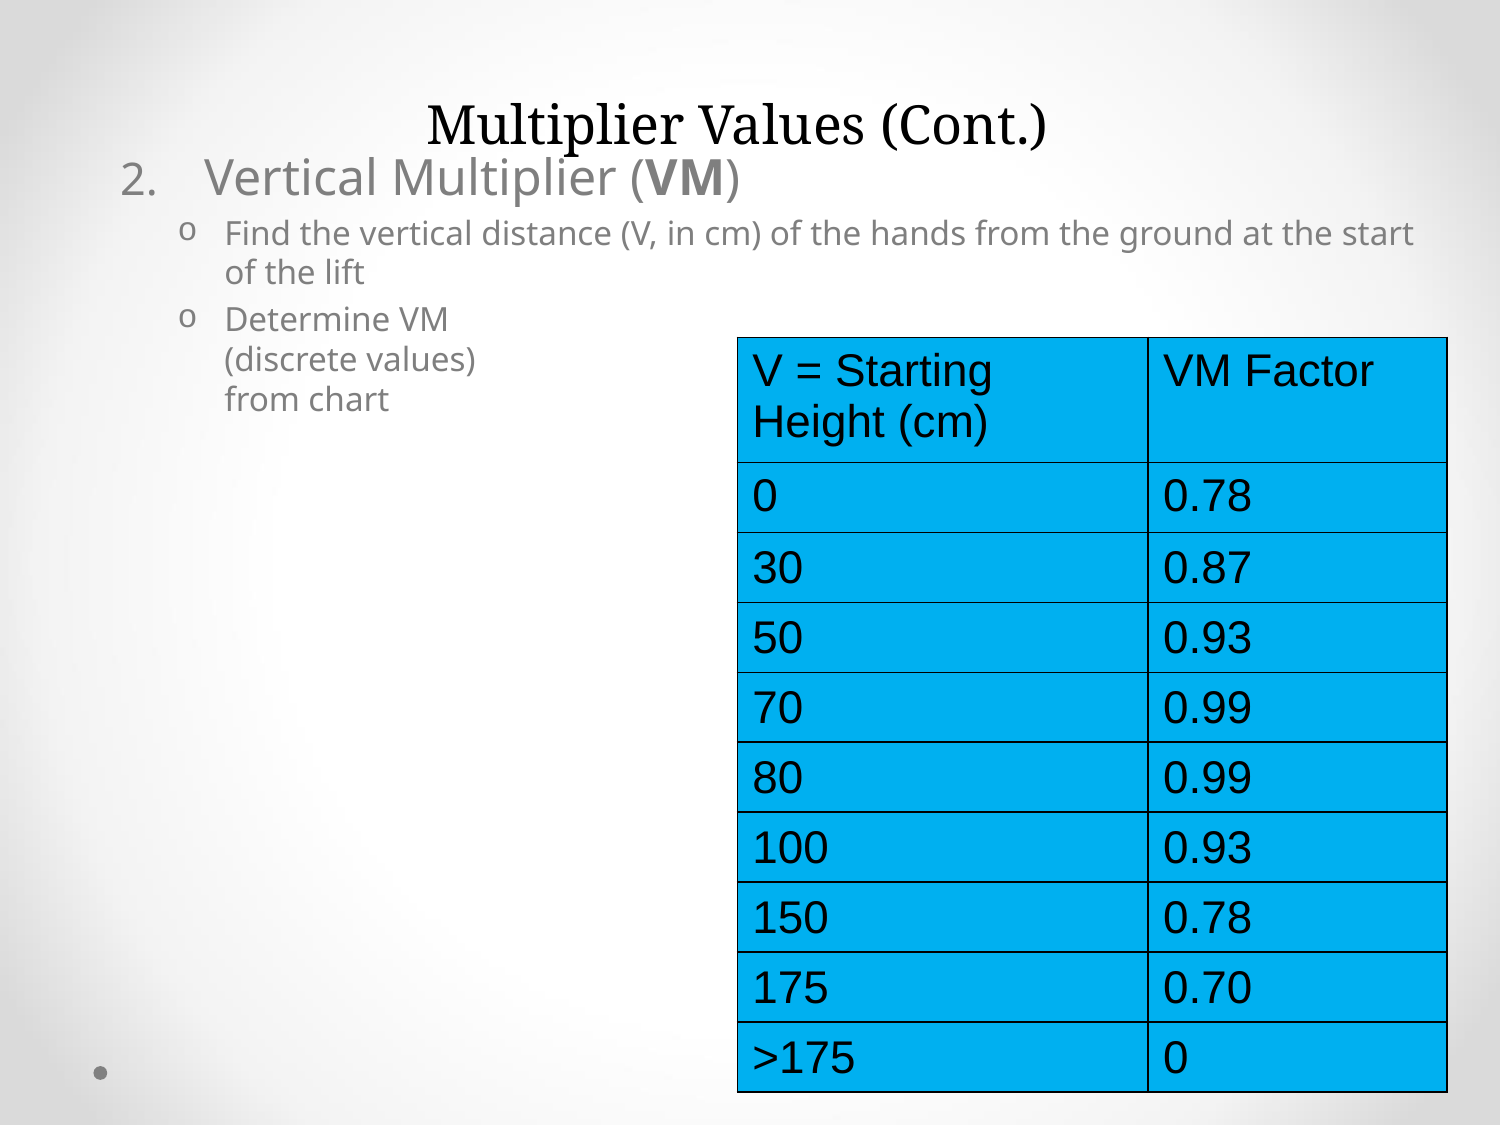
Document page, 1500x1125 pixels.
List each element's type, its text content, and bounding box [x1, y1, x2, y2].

table_header VM Factor [1149, 338, 1446, 462]
table_cell 150 [738, 883, 1147, 951]
table_cell 0.87 [1149, 533, 1446, 602]
table_cell 0.70 [1149, 953, 1446, 1021]
slide_number 24 [1401, 1042, 1494, 1103]
table_cell 50 [738, 603, 1147, 672]
table_cell 70 [738, 673, 1147, 741]
table_cell 0 [1149, 1023, 1446, 1091]
title Multiplier Values (Cont.) [62, 62, 1413, 163]
table_cell 0 [738, 463, 1147, 532]
table_cell 80 [738, 743, 1147, 811]
table_cell 100 [738, 813, 1147, 881]
table_cell 0.93 [1149, 603, 1446, 672]
table_cell 0.99 [1149, 743, 1446, 811]
table_cell 30 [738, 533, 1147, 602]
table_cell >175 [738, 1023, 1147, 1091]
picture [0, 0, 1500, 1125]
table_header V = Starting Height (cm) [738, 338, 1147, 462]
table_cell 175 [738, 953, 1147, 1021]
table_cell 0.93 [1149, 813, 1446, 881]
list Vertical Multiplier (VM) Find the vertical distance (V, in cm) of the hands from the ground at the start of the lift Determine VM (discrete values) from chart [87, 137, 1438, 1113]
table_cell 0.99 [1149, 673, 1446, 741]
table_cell 0.78 [1149, 463, 1446, 532]
table_cell 0.78 [1149, 883, 1446, 951]
